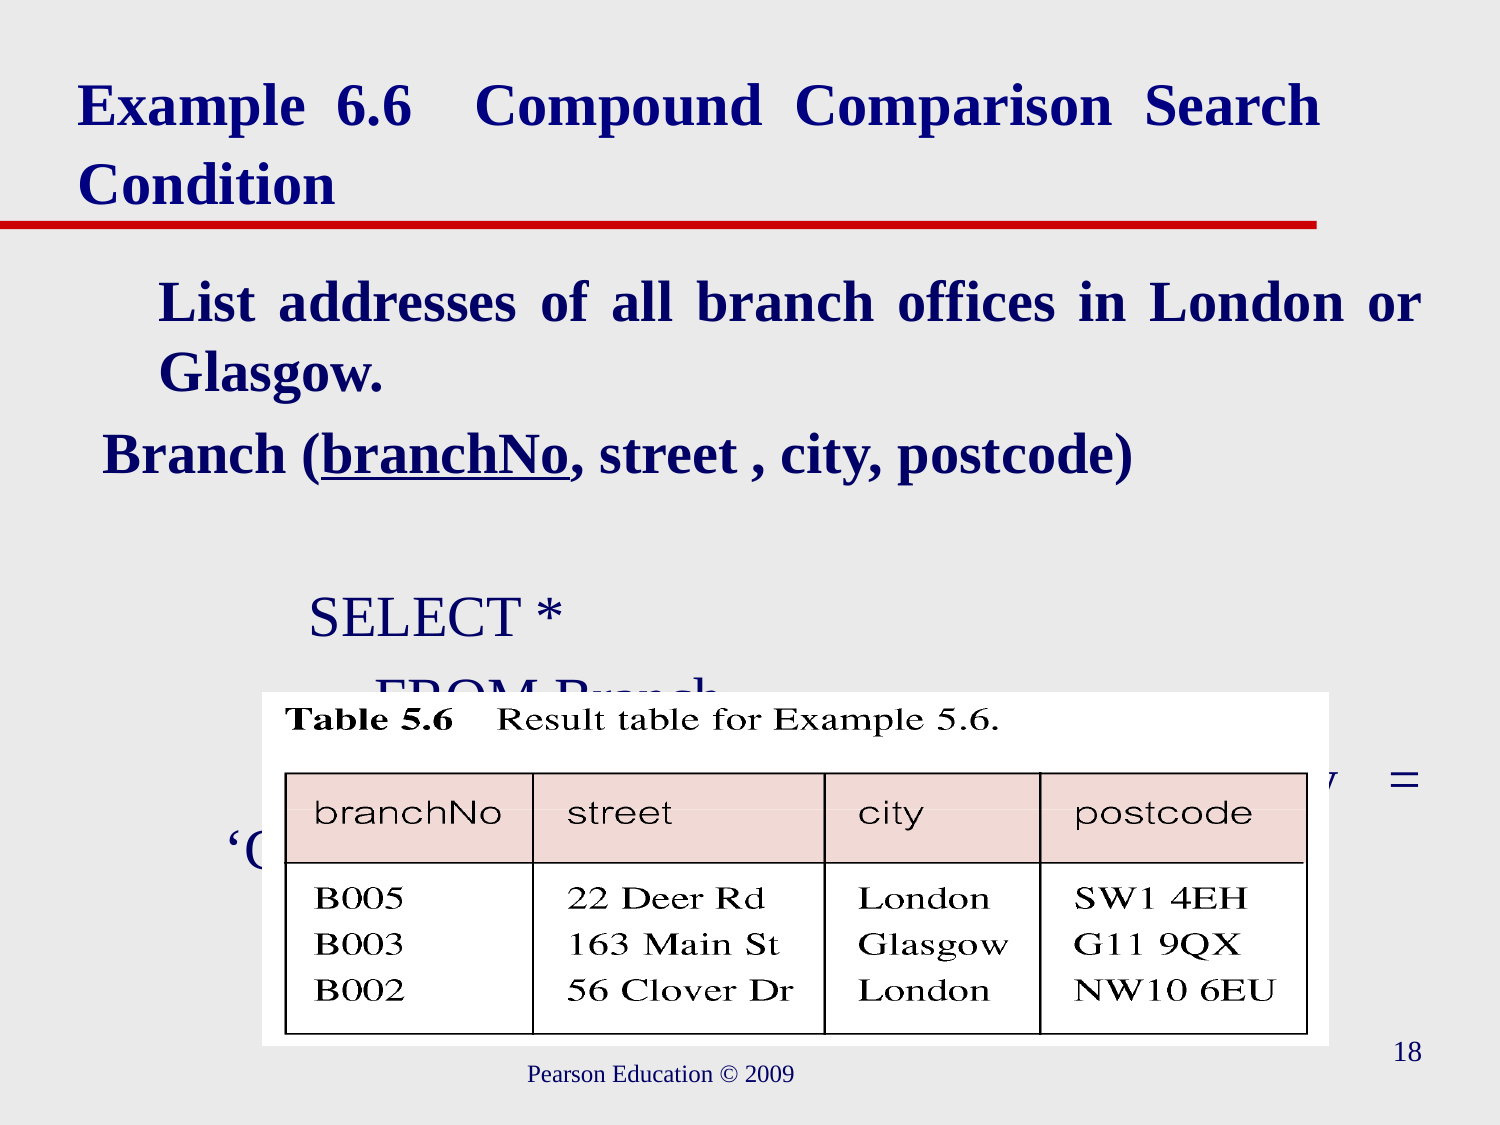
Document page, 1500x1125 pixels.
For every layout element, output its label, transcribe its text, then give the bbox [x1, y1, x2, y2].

picture [262, 692, 1330, 1046]
slide_number 18 [1124, 1012, 1438, 1088]
title Example 6.6 Compound Comparison Search Condition [62, 43, 1338, 226]
text_box Pearson Education © 2009 [512, 1055, 1038, 1095]
list List addresses of all branch offices in London or Glasgow. Branch (branchNo, street , city, postcode) SELECT * FROM Branch WHERE city = ‘London’ OR city = ‘Glasgow’; [87, 255, 1438, 931]
